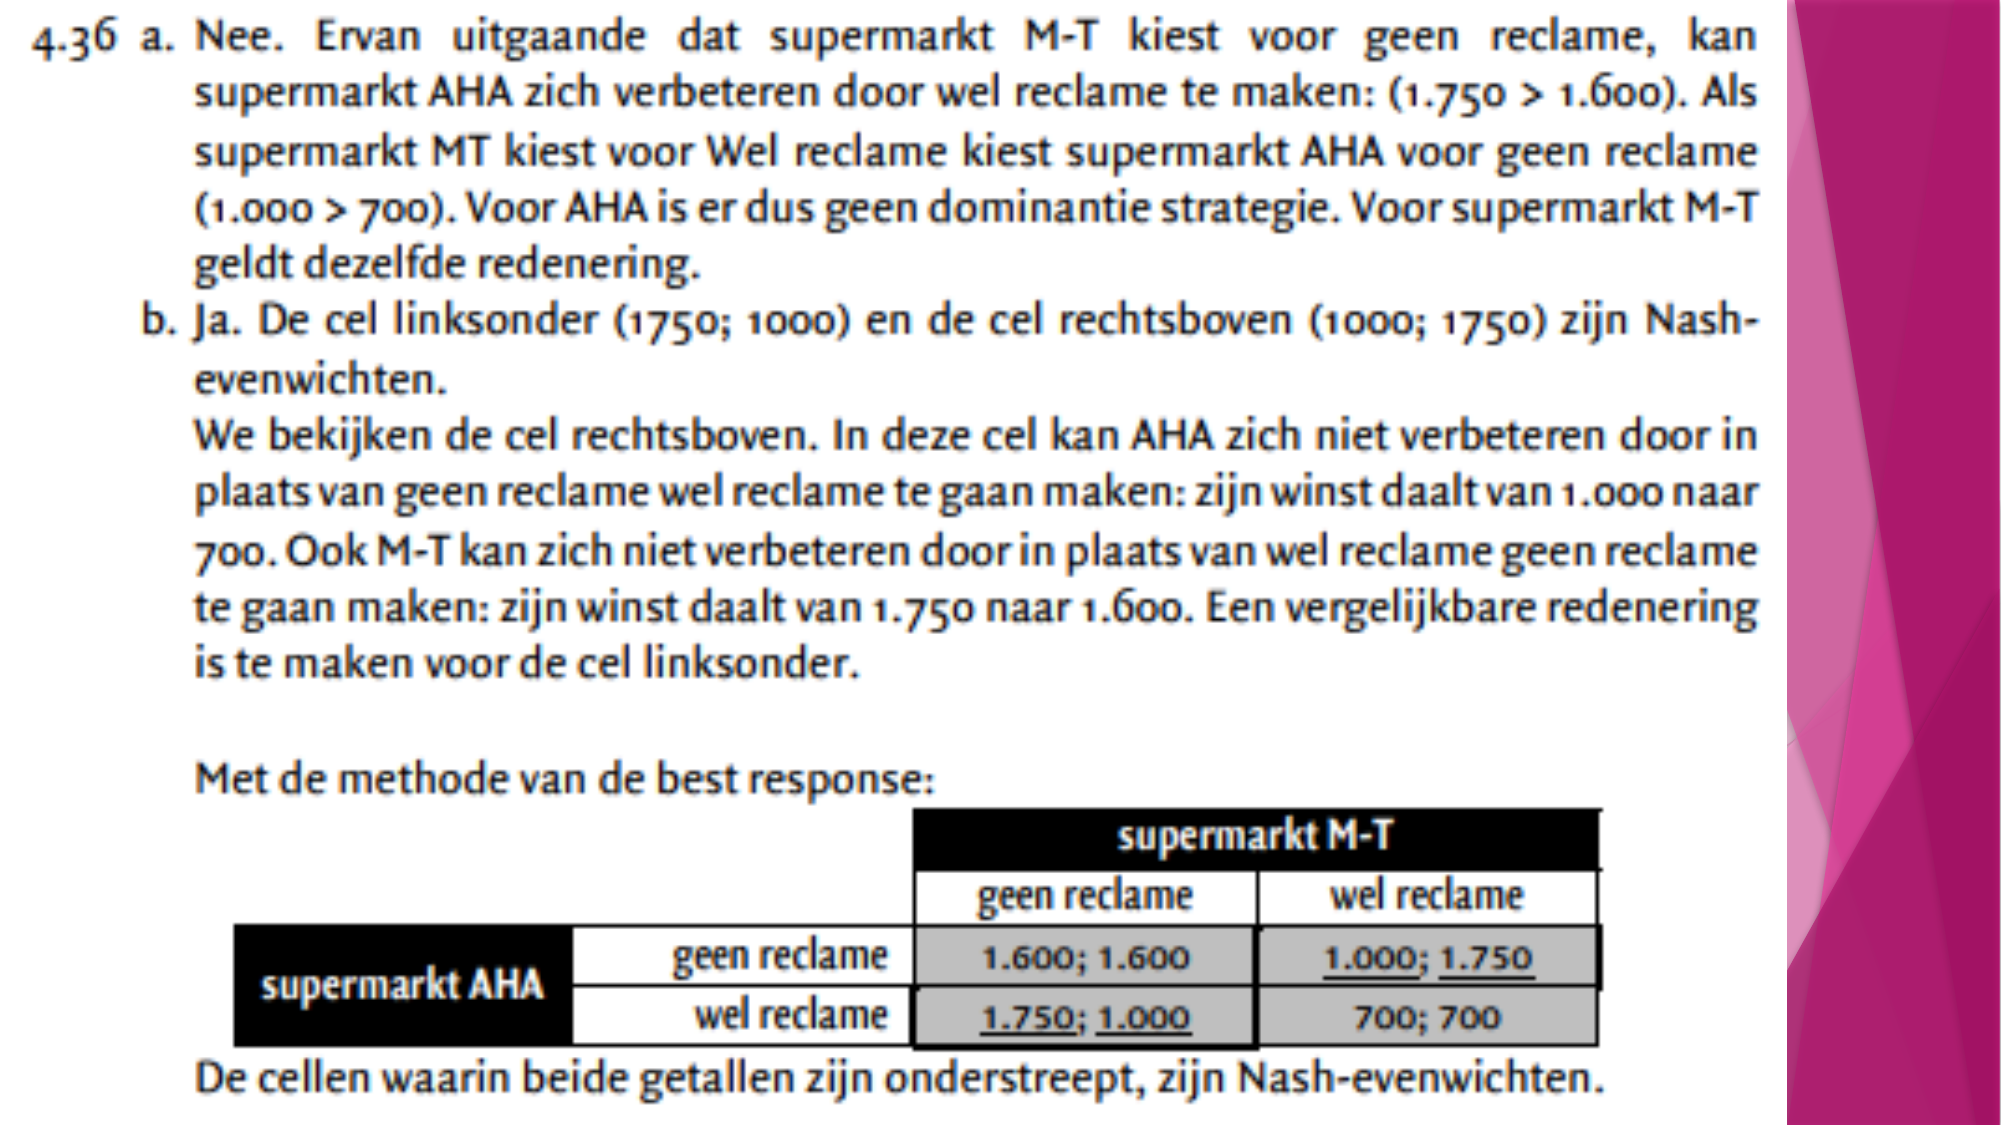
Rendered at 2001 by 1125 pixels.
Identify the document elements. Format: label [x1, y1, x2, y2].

picture [0, 0, 1787, 1125]
